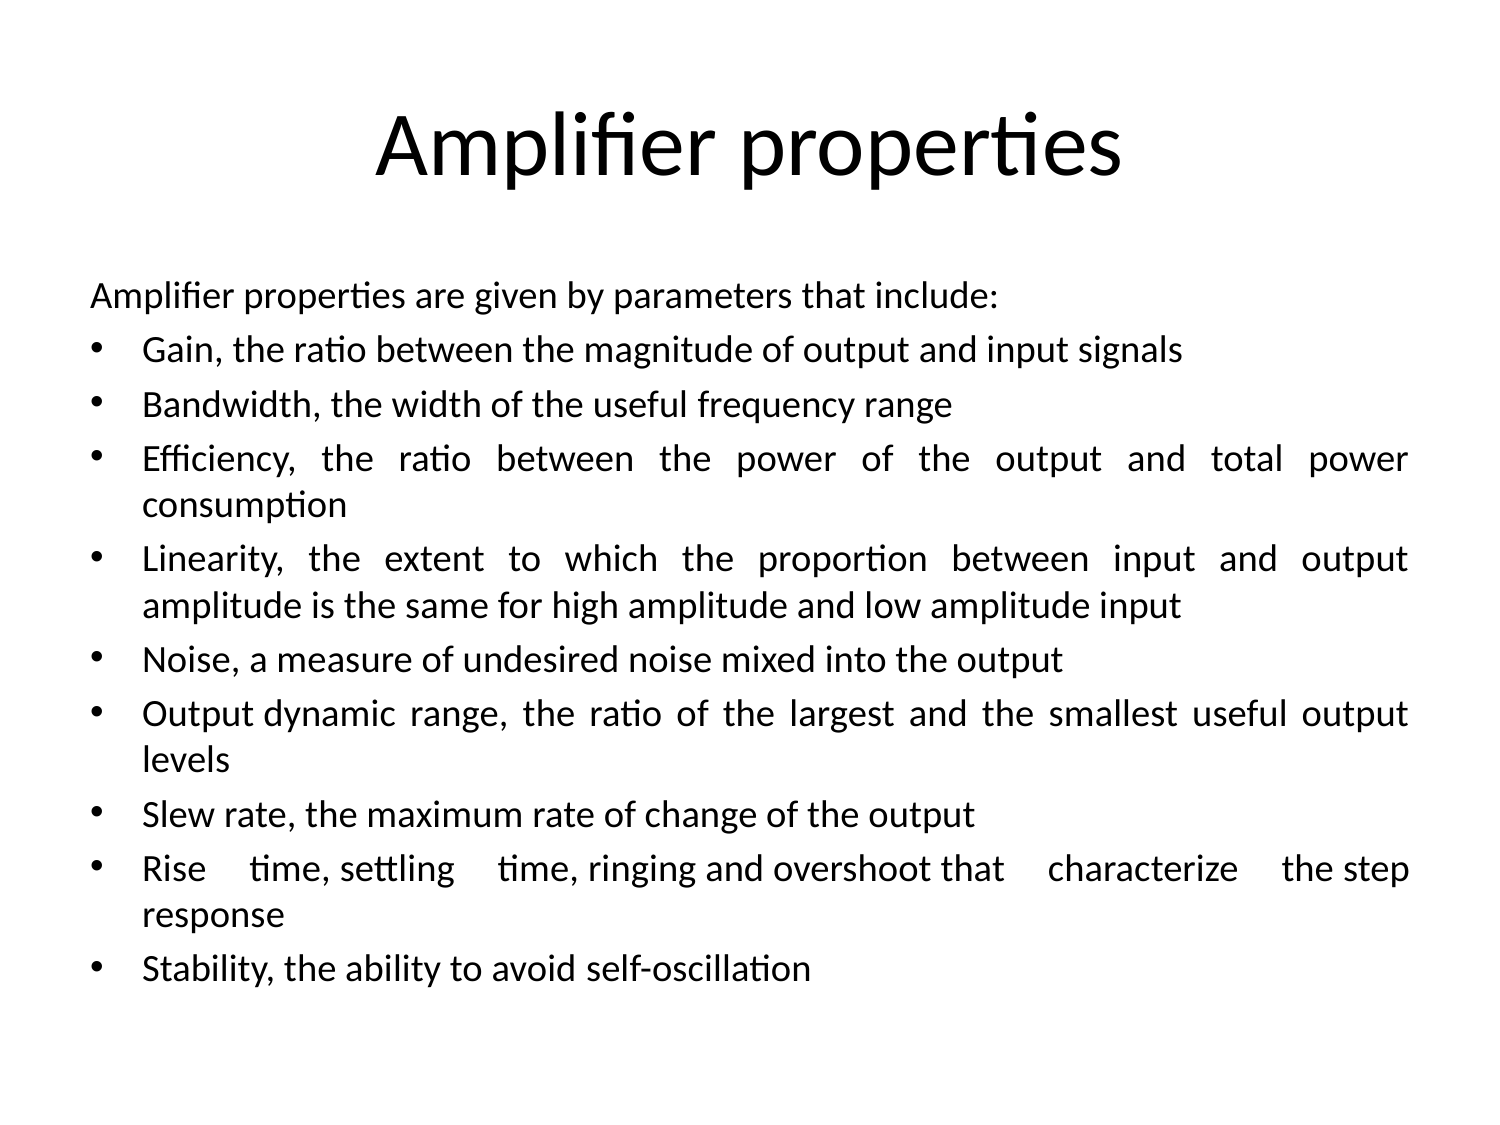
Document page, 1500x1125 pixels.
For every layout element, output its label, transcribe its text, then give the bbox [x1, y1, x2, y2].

title Amplifier properties [75, 45, 1425, 233]
list Amplifier properties are given by parameters that include: Gain, the ratio between the magnitude of output and input signals Bandwidth, the width of the useful frequency range Efficiency, the ratio between the power of the output and total power consumption Linearity, the extent to which the proportion between input and output amplitude is the same for high amplitude and low amplitude input Noise, a measure of undesired noise mixed into the output Output dynamic range, the ratio of the largest and the smallest useful output levels Slew rate, the maximum rate of change of the output Rise time, settling time, ringing and overshoot that characterize the step response Stability, the ability to avoid self-oscillation [75, 262, 1425, 1005]
